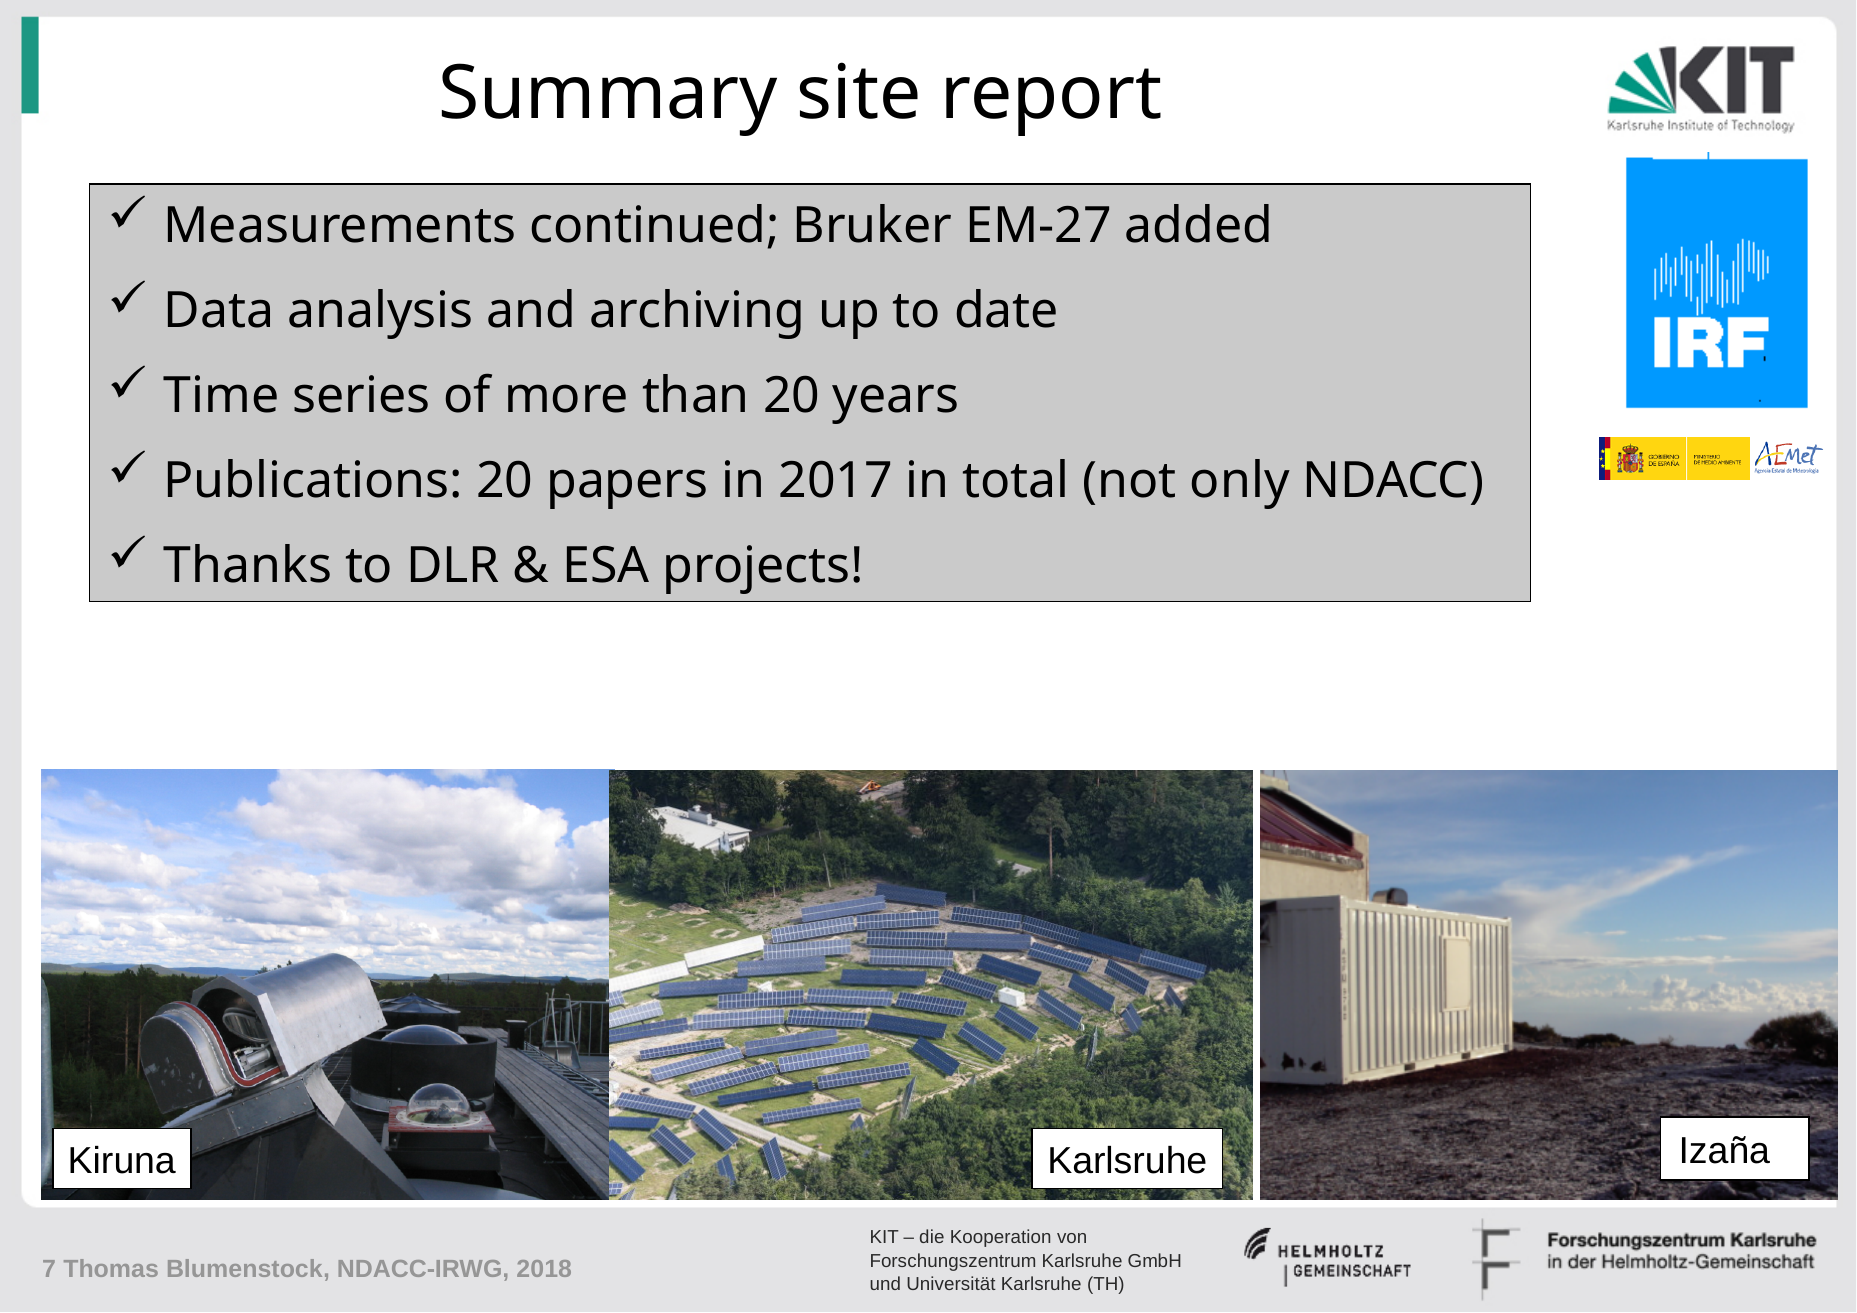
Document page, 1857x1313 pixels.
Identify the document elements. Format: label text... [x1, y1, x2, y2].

footer 7 Thomas Blumenstock, NDACC-IRWG, 2018 [42, 1246, 704, 1283]
text_box Measurements continued; Bruker EM-27 added Data analysis and archiving up to date Time series of more than 20 years Publications: 20 papers in 2017 in total (not only NDACC) Thanks to DLR & ESA projects! [89, 183, 1531, 602]
picture [0, 0, 1857, 1312]
title Summary site report [195, 52, 1406, 125]
